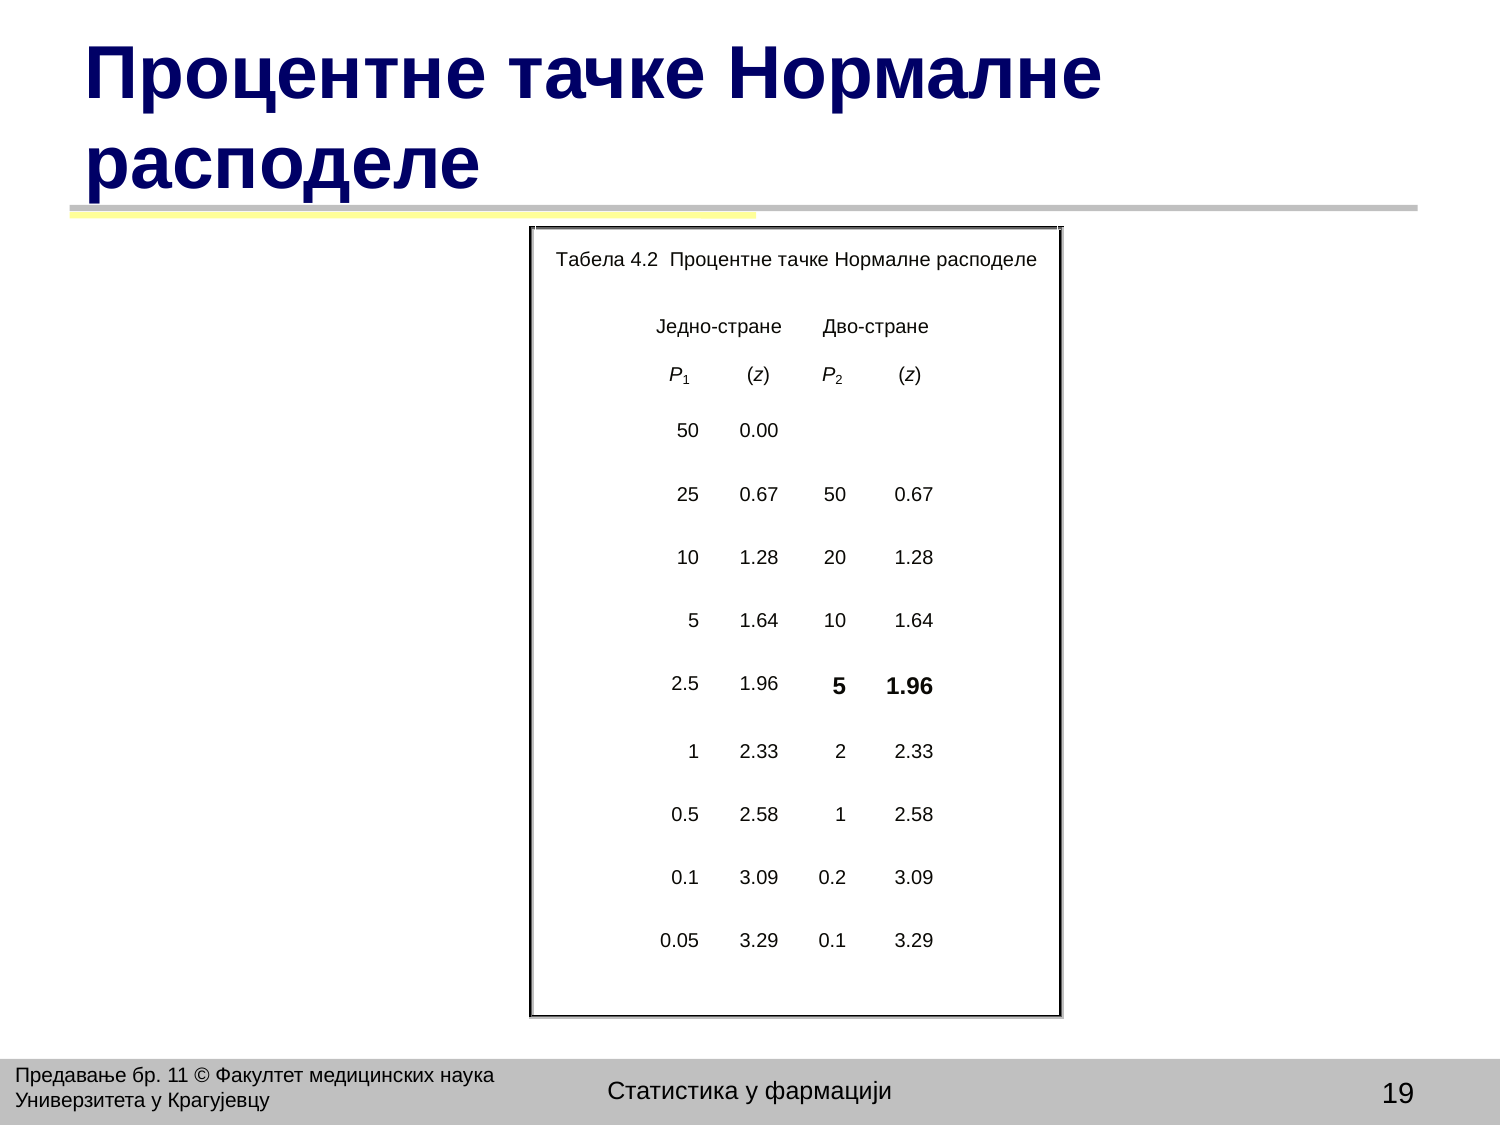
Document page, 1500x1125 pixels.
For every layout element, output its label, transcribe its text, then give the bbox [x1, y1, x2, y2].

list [313, 225, 1278, 1055]
slide_number Предавање бр. 11 © Факултет медицинских наука Универзитета у Крагујевцу [0, 1053, 622, 1108]
title Процентне тачке Нормалне расподеле [69, 19, 1426, 208]
slide_number 19 [1079, 1066, 1430, 1125]
footer Статистика у фармацији [512, 1066, 988, 1125]
